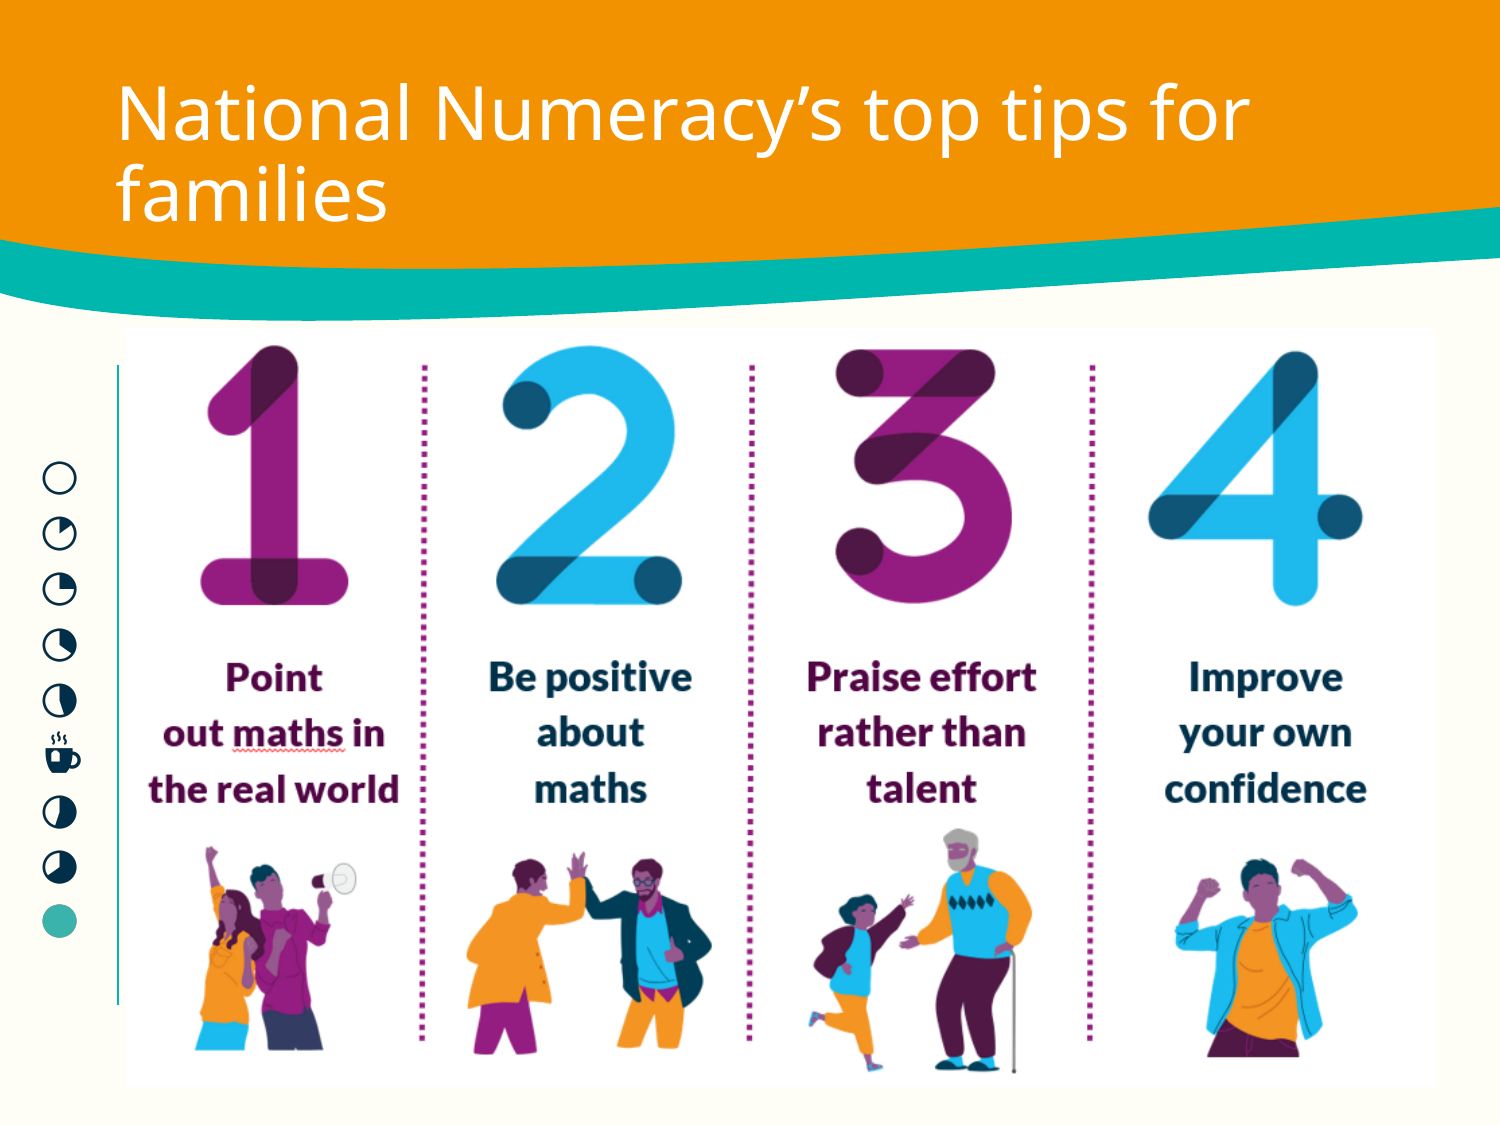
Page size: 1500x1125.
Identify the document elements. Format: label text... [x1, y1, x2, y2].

picture [38, 512, 81, 555]
picture [38, 679, 81, 722]
list National Numeracy’s top tips for families [100, 67, 1411, 258]
picture [38, 846, 81, 889]
picture [38, 623, 81, 666]
picture [38, 790, 81, 833]
picture [35, 725, 90, 779]
picture [38, 568, 81, 611]
picture [38, 456, 81, 499]
picture [38, 900, 81, 942]
picture [124, 327, 1436, 1087]
